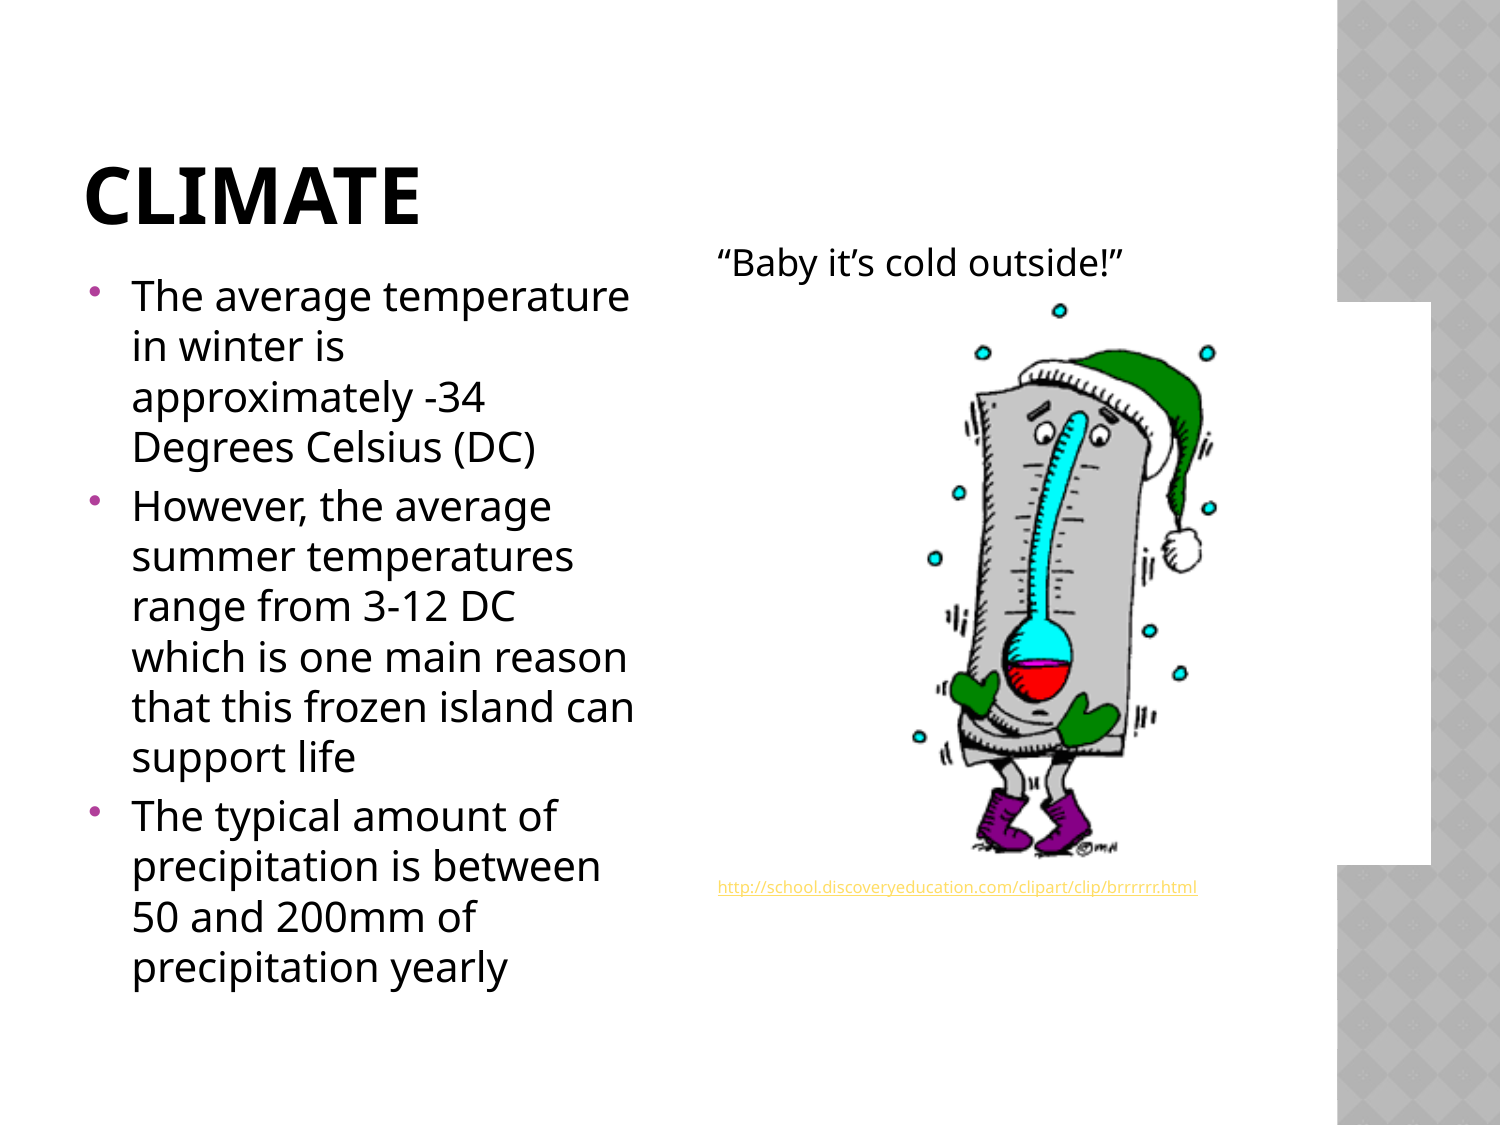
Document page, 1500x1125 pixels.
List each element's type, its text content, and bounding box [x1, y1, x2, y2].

title Climate [75, 52, 1263, 240]
text_box “Baby it’s cold outside!” [702, 231, 1424, 292]
list The average temperature in winter is approximately -34 Degrees Celsius (DC) However, the average summer temperatures range from 3-12 DC which is one main reason that this frozen island can support life The typical amount of precipitation is between 50 and 200mm of precipitation yearly [75, 262, 653, 1005]
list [699, 302, 1431, 865]
text_box http://school.discoveryeducation.com/clipart/clip/brrrrrr.html [702, 869, 1447, 928]
